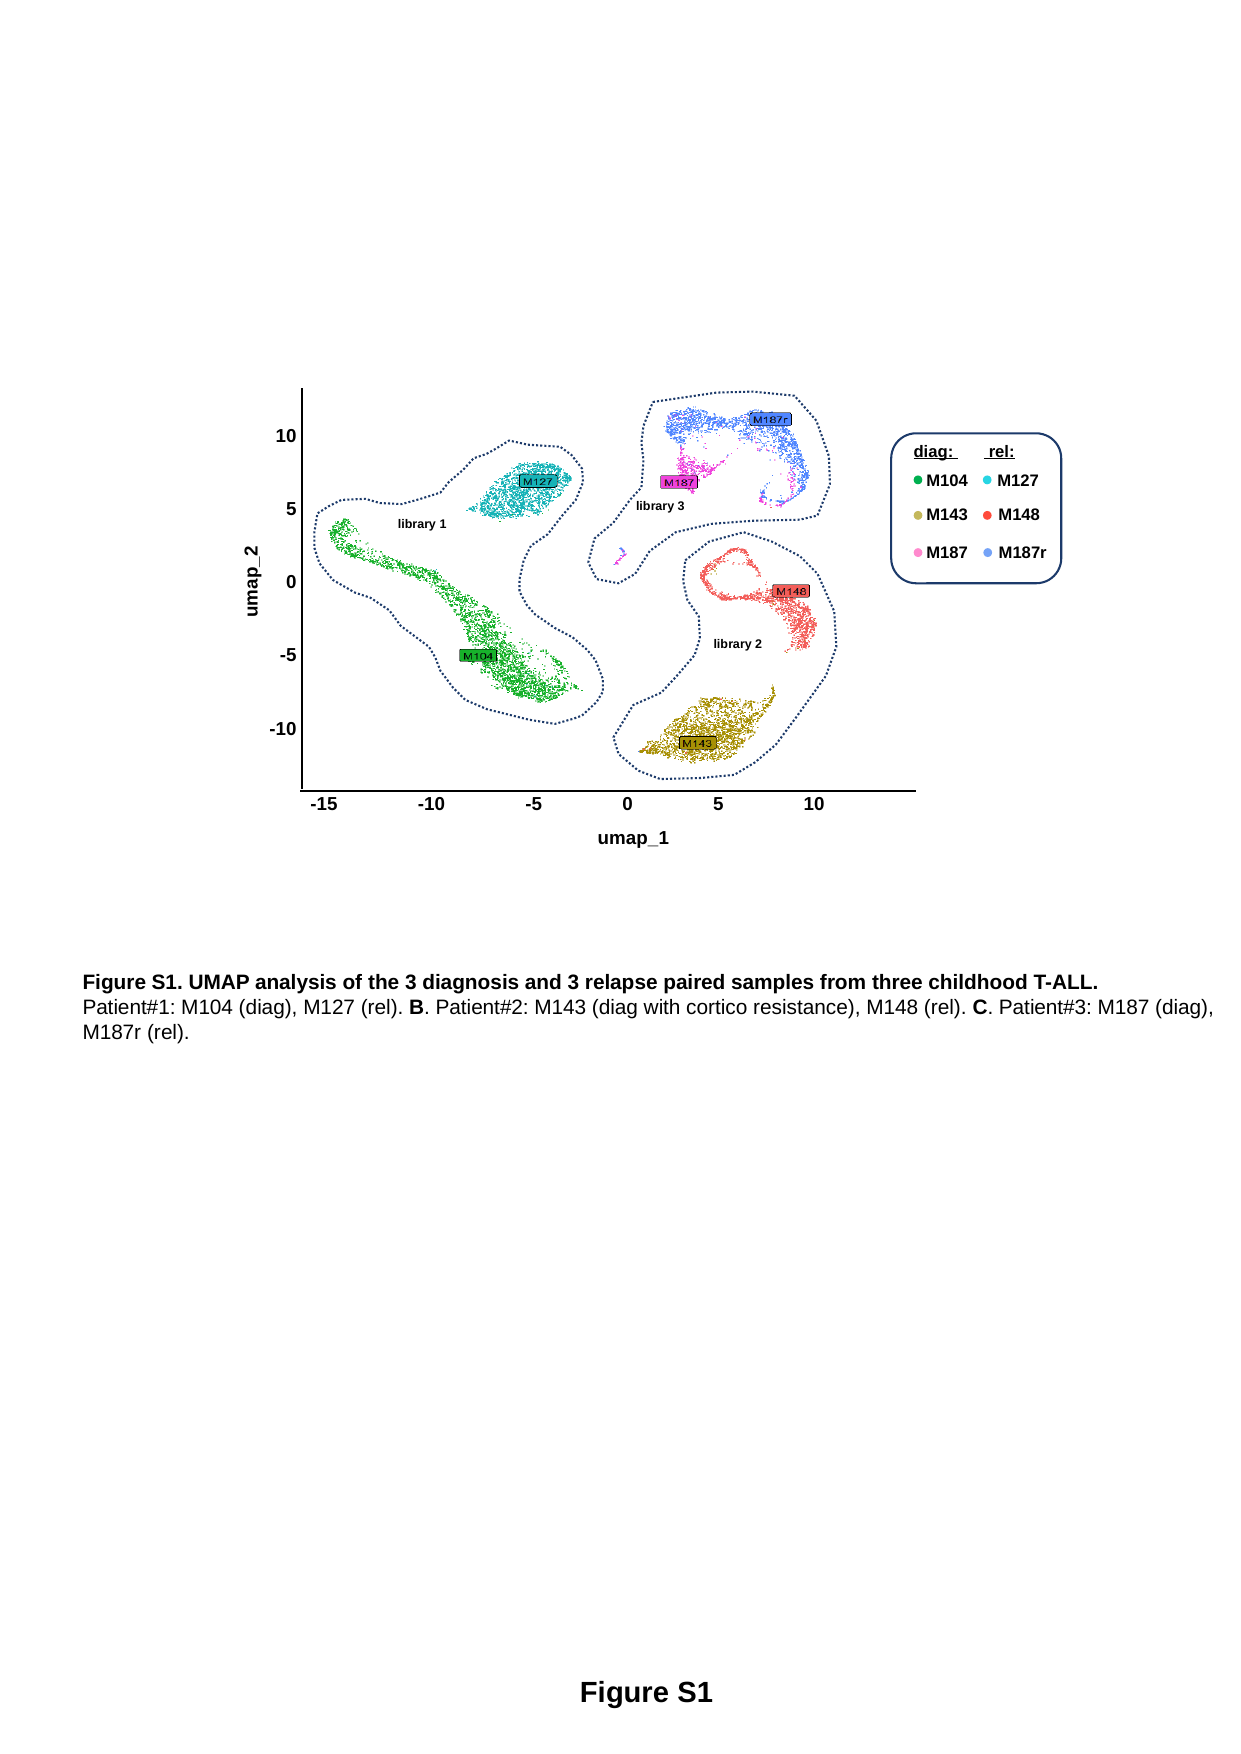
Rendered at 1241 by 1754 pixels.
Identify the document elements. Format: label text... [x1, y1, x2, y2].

text_box Figure S1. UMAP analysis of the 3 diagnosis and 3 relapse paired samples from three childhood T-ALL. Patient#1: M104 (diag), M127 (rel). B. Patient#2: M143 (diag with cortico resistance), M148 (rel). C. Patient#3: M187 (diag), M187r (rel). [67, 953, 1240, 1059]
text_box Figure S1 [565, 1658, 734, 1724]
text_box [231, 388, 1068, 857]
